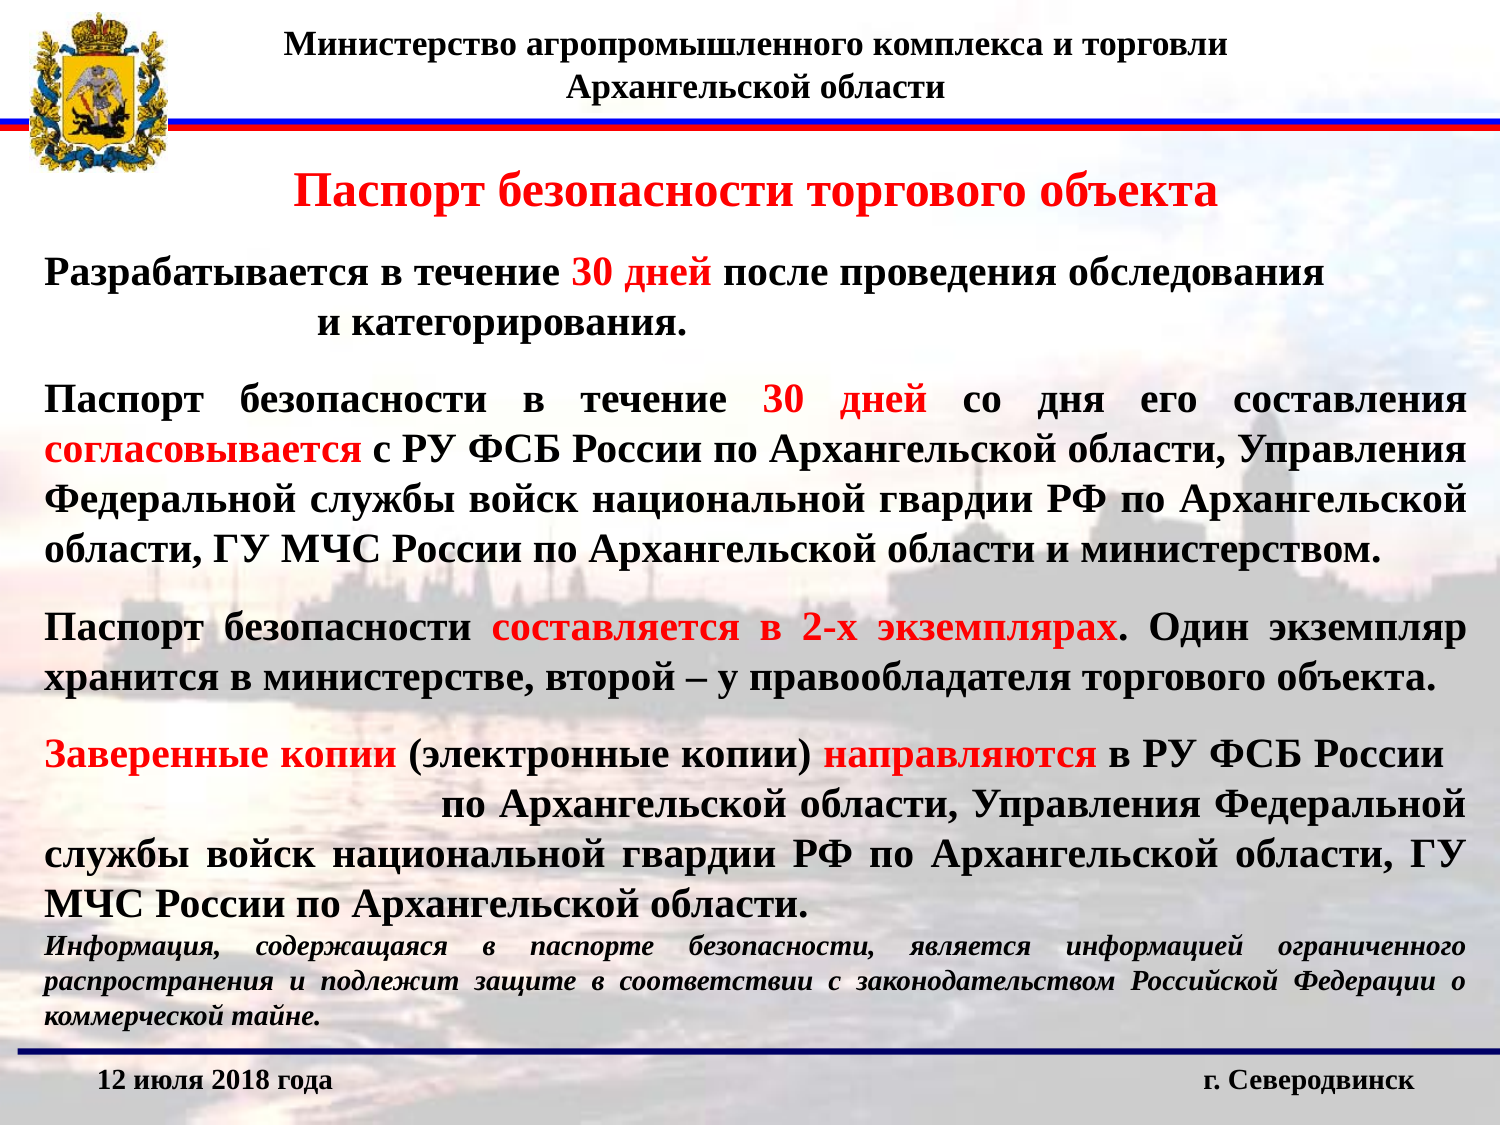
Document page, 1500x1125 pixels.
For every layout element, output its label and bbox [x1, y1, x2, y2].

text_box [0, 0, 1500, 1125]
